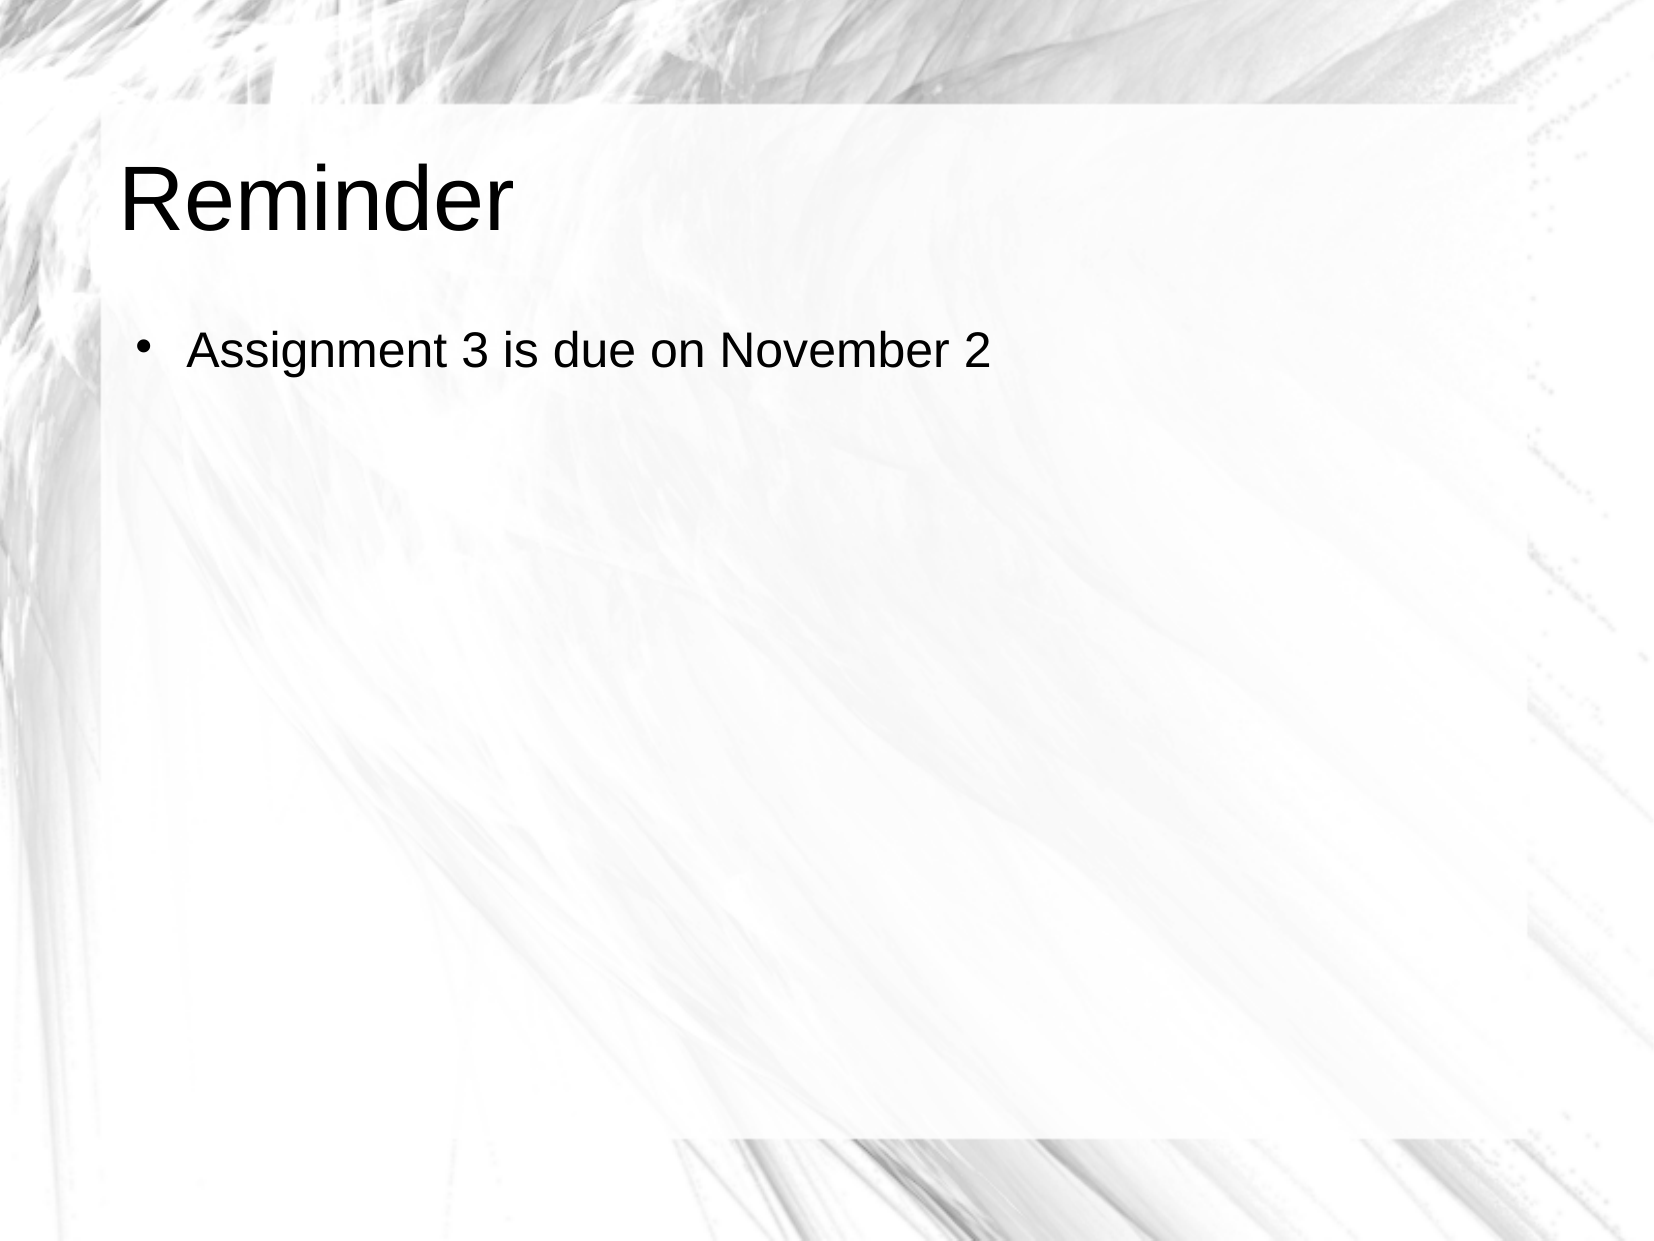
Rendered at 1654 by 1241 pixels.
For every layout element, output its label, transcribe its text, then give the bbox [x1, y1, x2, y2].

title Reminder [118, 93, 1506, 299]
picture [0, 0, 1654, 1241]
list Assignment 3 is due on November 2 [118, 319, 1571, 1109]
